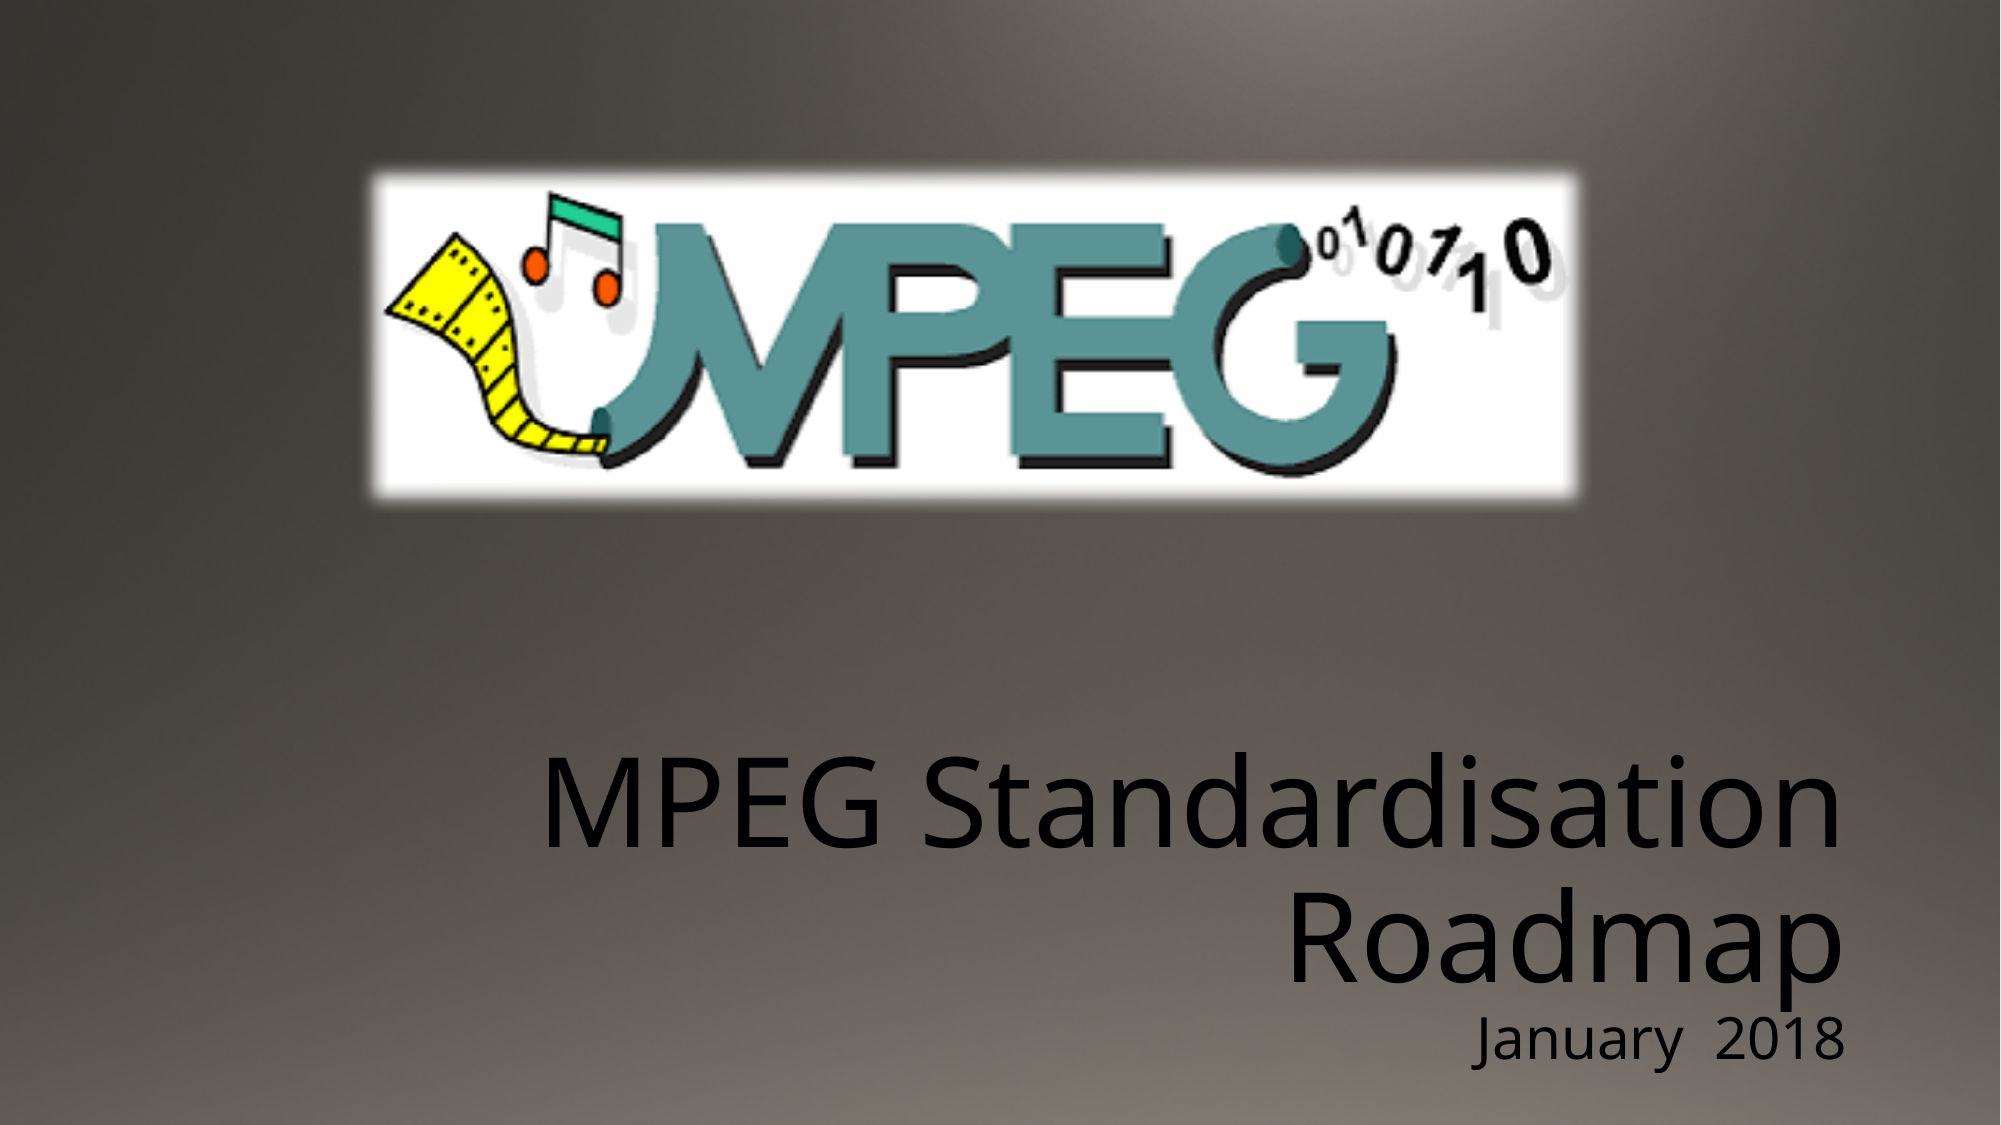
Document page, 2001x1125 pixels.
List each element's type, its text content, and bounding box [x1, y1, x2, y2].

title MPEG Standardisation Roadmap January 2018 [362, 732, 1863, 1002]
picture [0, 0, 2001, 1125]
